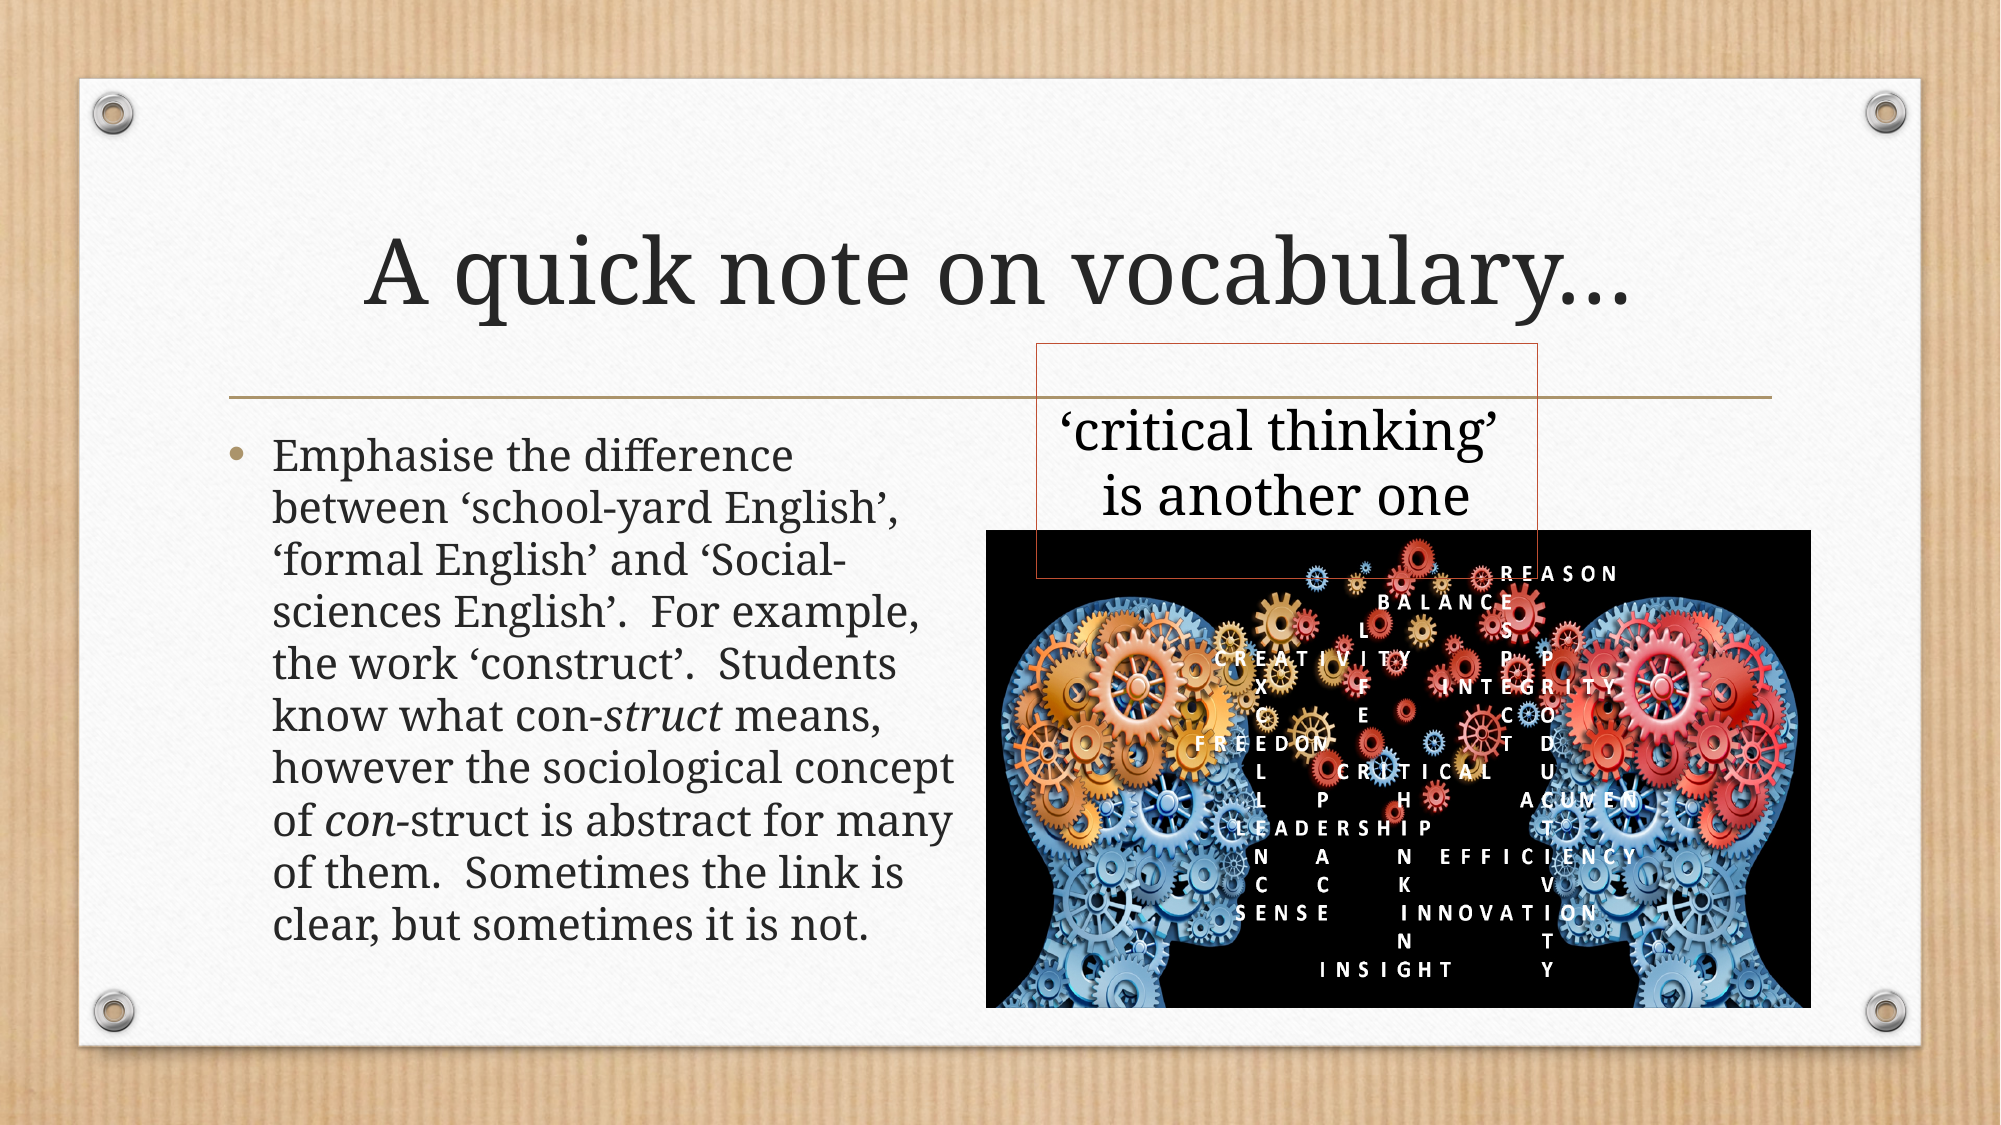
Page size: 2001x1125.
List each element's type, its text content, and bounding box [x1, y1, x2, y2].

list Emphasise the difference between ‘school-yard English’, ‘formal English’ and ‘Social-sciences English’. For example, the work ‘construct’. Students know what con-struct means, however the sociological concept of con-struct is abstract for many of them. Sometimes the link is clear, but sometimes it is not. [213, 420, 987, 963]
picture [0, 0, 2001, 1125]
title A quick note on vocabulary… [212, 161, 1788, 375]
text_box ‘critical thinking’ is another one [1036, 343, 1538, 530]
